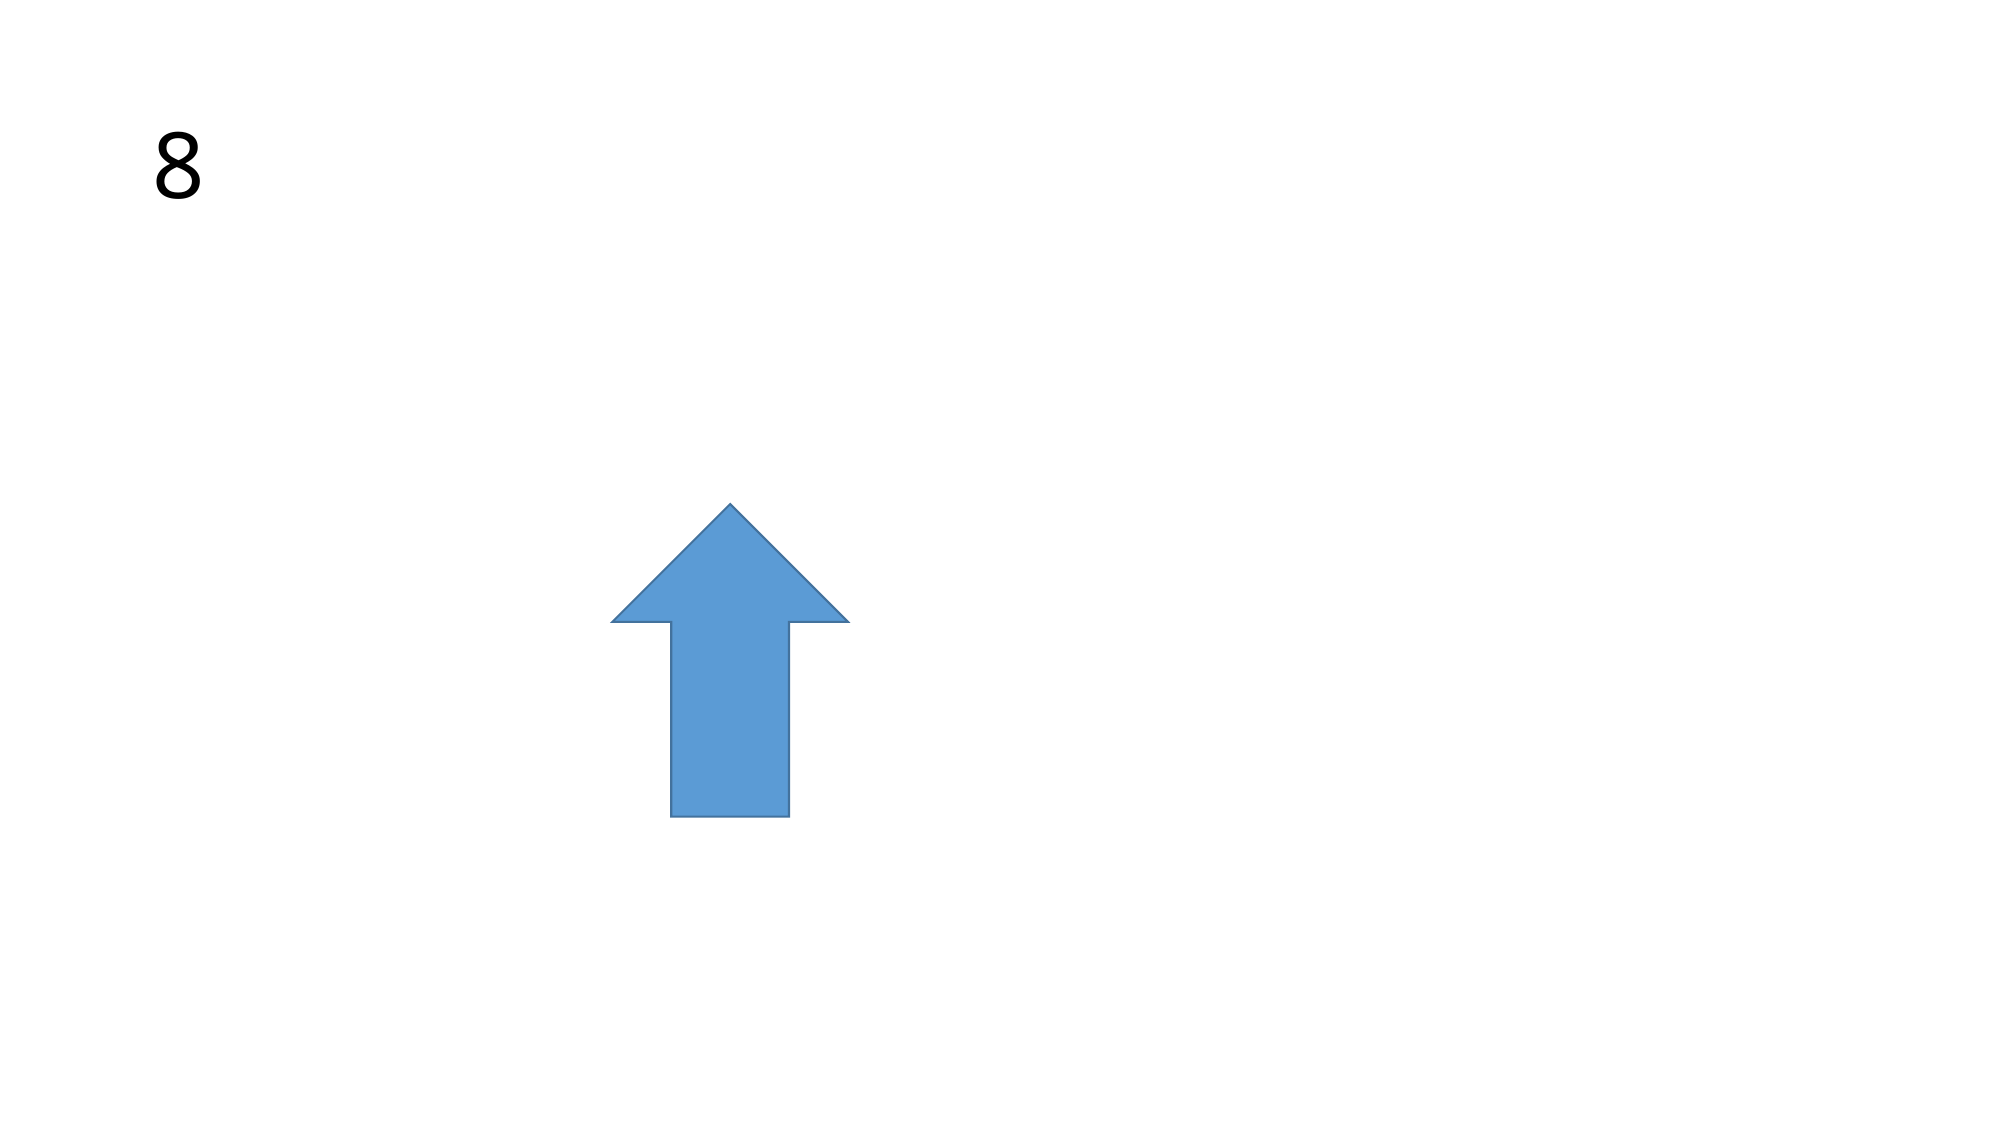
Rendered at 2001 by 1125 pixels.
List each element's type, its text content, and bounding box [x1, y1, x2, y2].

title 8 [137, 59, 1863, 278]
text_box [609, 502, 851, 818]
